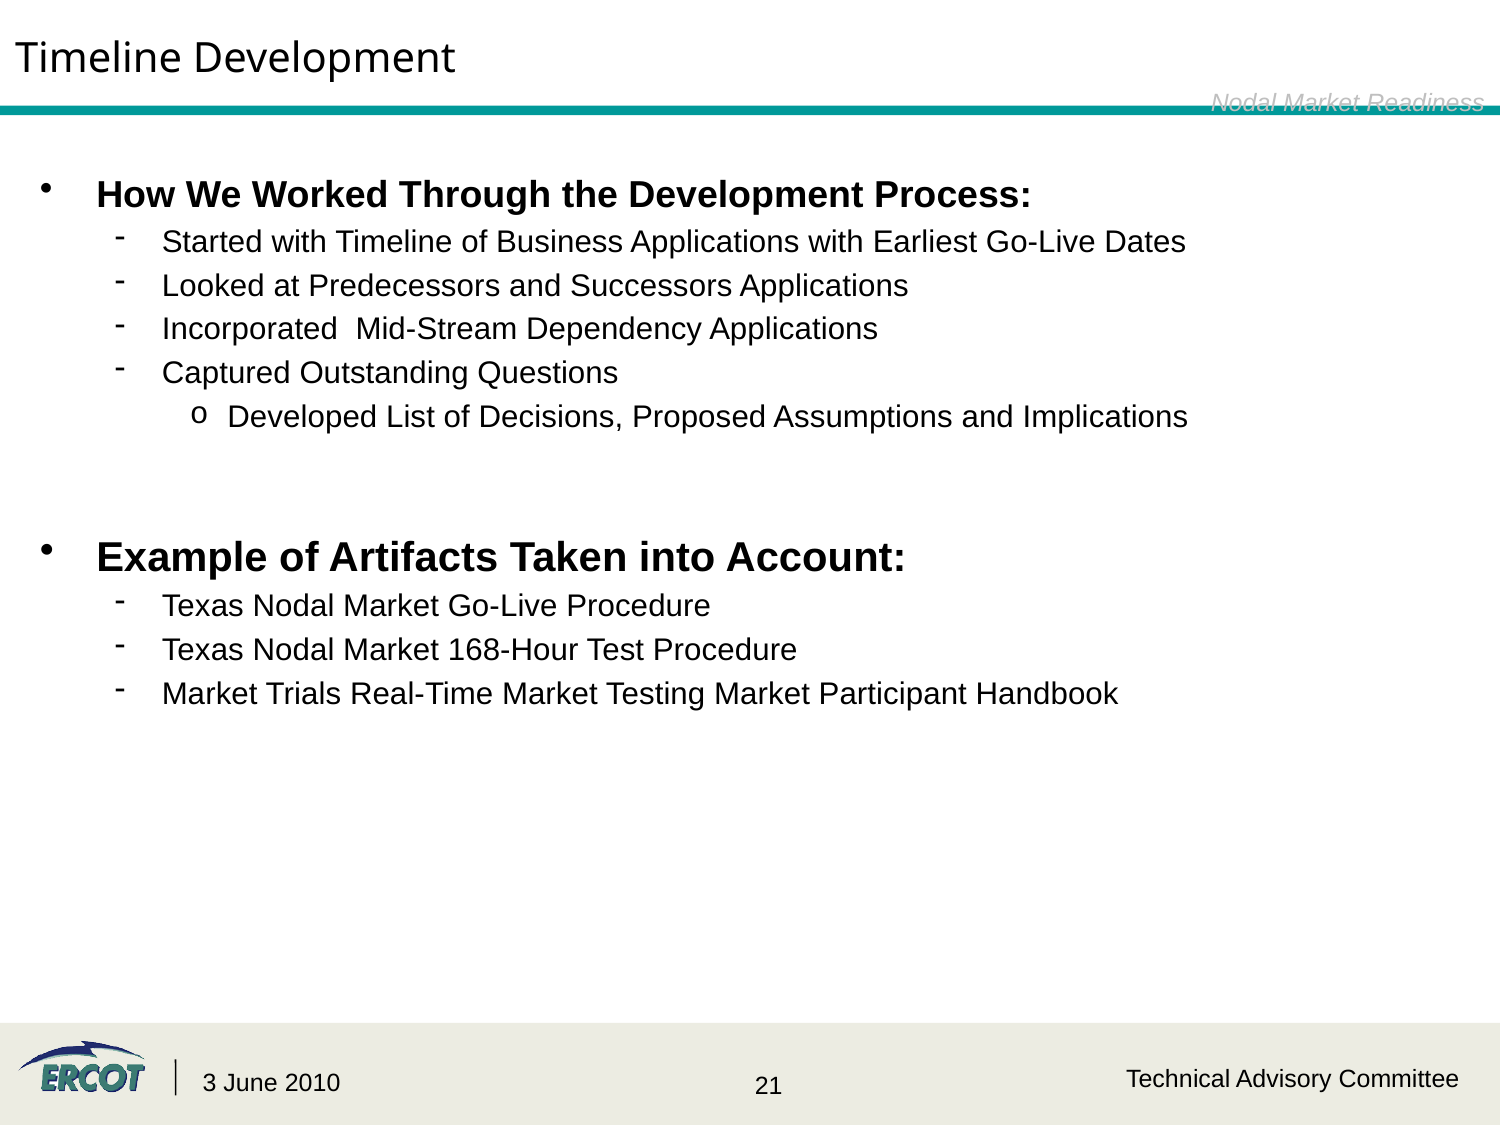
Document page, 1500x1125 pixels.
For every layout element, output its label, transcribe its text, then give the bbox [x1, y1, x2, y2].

picture [10, 1031, 151, 1111]
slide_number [187, 1059, 538, 1125]
text_box Nodal Market Readiness [950, 79, 1500, 125]
list How We Worked Through the Development Process: Started with Timeline of Business Applications with Earliest Go-Live Dates Looked at Predecessors and Successors Applications Incorporated Mid-Stream Dependency Applications Captured Outstanding Questions Developed List of Decisions, Proposed Assumptions and Implications Example of Artifacts Taken into Account: Texas Nodal Market Go-Live Procedure Texas Nodal Market 168-Hour Test Procedure Market Trials Real-Time Market Testing Market Participant Handbook [24, 162, 1463, 1038]
title Timeline Development [0, 0, 1500, 113]
footer Technical Advisory Committee [999, 1054, 1476, 1125]
